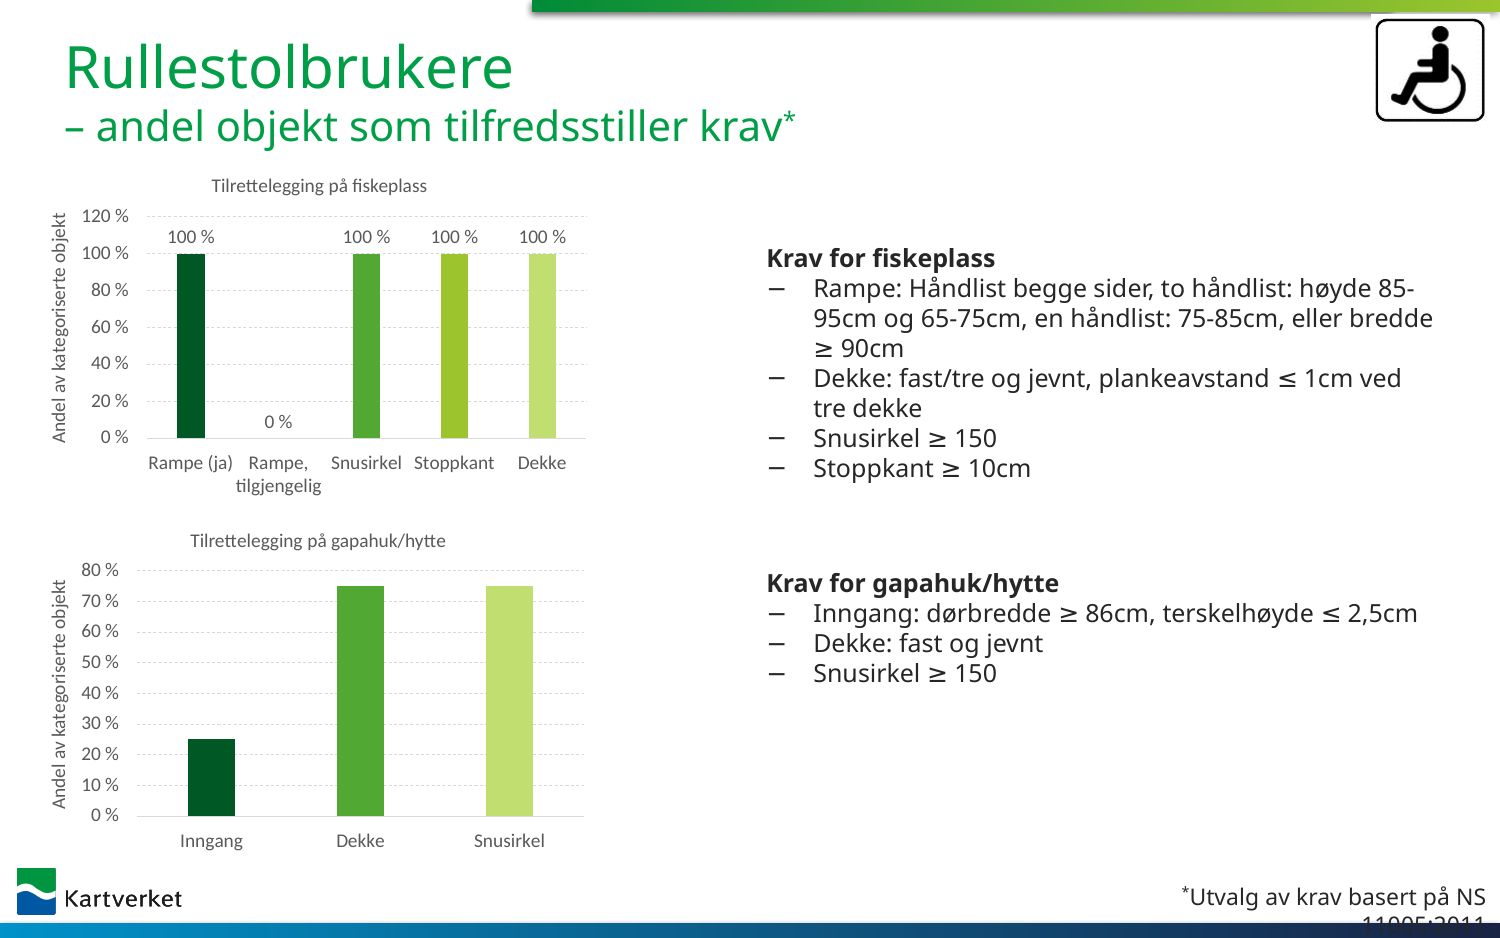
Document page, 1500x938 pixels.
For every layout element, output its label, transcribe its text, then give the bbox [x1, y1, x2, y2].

text_box Rullestolbrukere – andel objekt som tilfredsstiller krav* [49, 29, 1431, 158]
picture [1371, 13, 1491, 127]
text_box Krav for fiskeplass Rampe: Håndlist begge sider, to håndlist: høyde 85-95cm og 65-75cm, en håndlist: 75-85cm, eller bredde ≥ 90cm Dekke: fast/tre og jevnt, plankeavstand ≤ 1cm ved tre dekke Snusirkel ≥ 150 Stoppkant ≥ 10cm [751, 235, 1452, 490]
text_box *Utvalg av krav basert på NS 11005:2011 [1068, 873, 1500, 938]
text_box Krav for gapahuk/hytte Inngang: dørbredde ≥ 86cm, terskelhøyde ≤ 2,5cm Dekke: fast og jevnt Snusirkel ≥ 150 [751, 560, 1452, 695]
picture [41, 520, 596, 859]
picture [41, 166, 598, 505]
